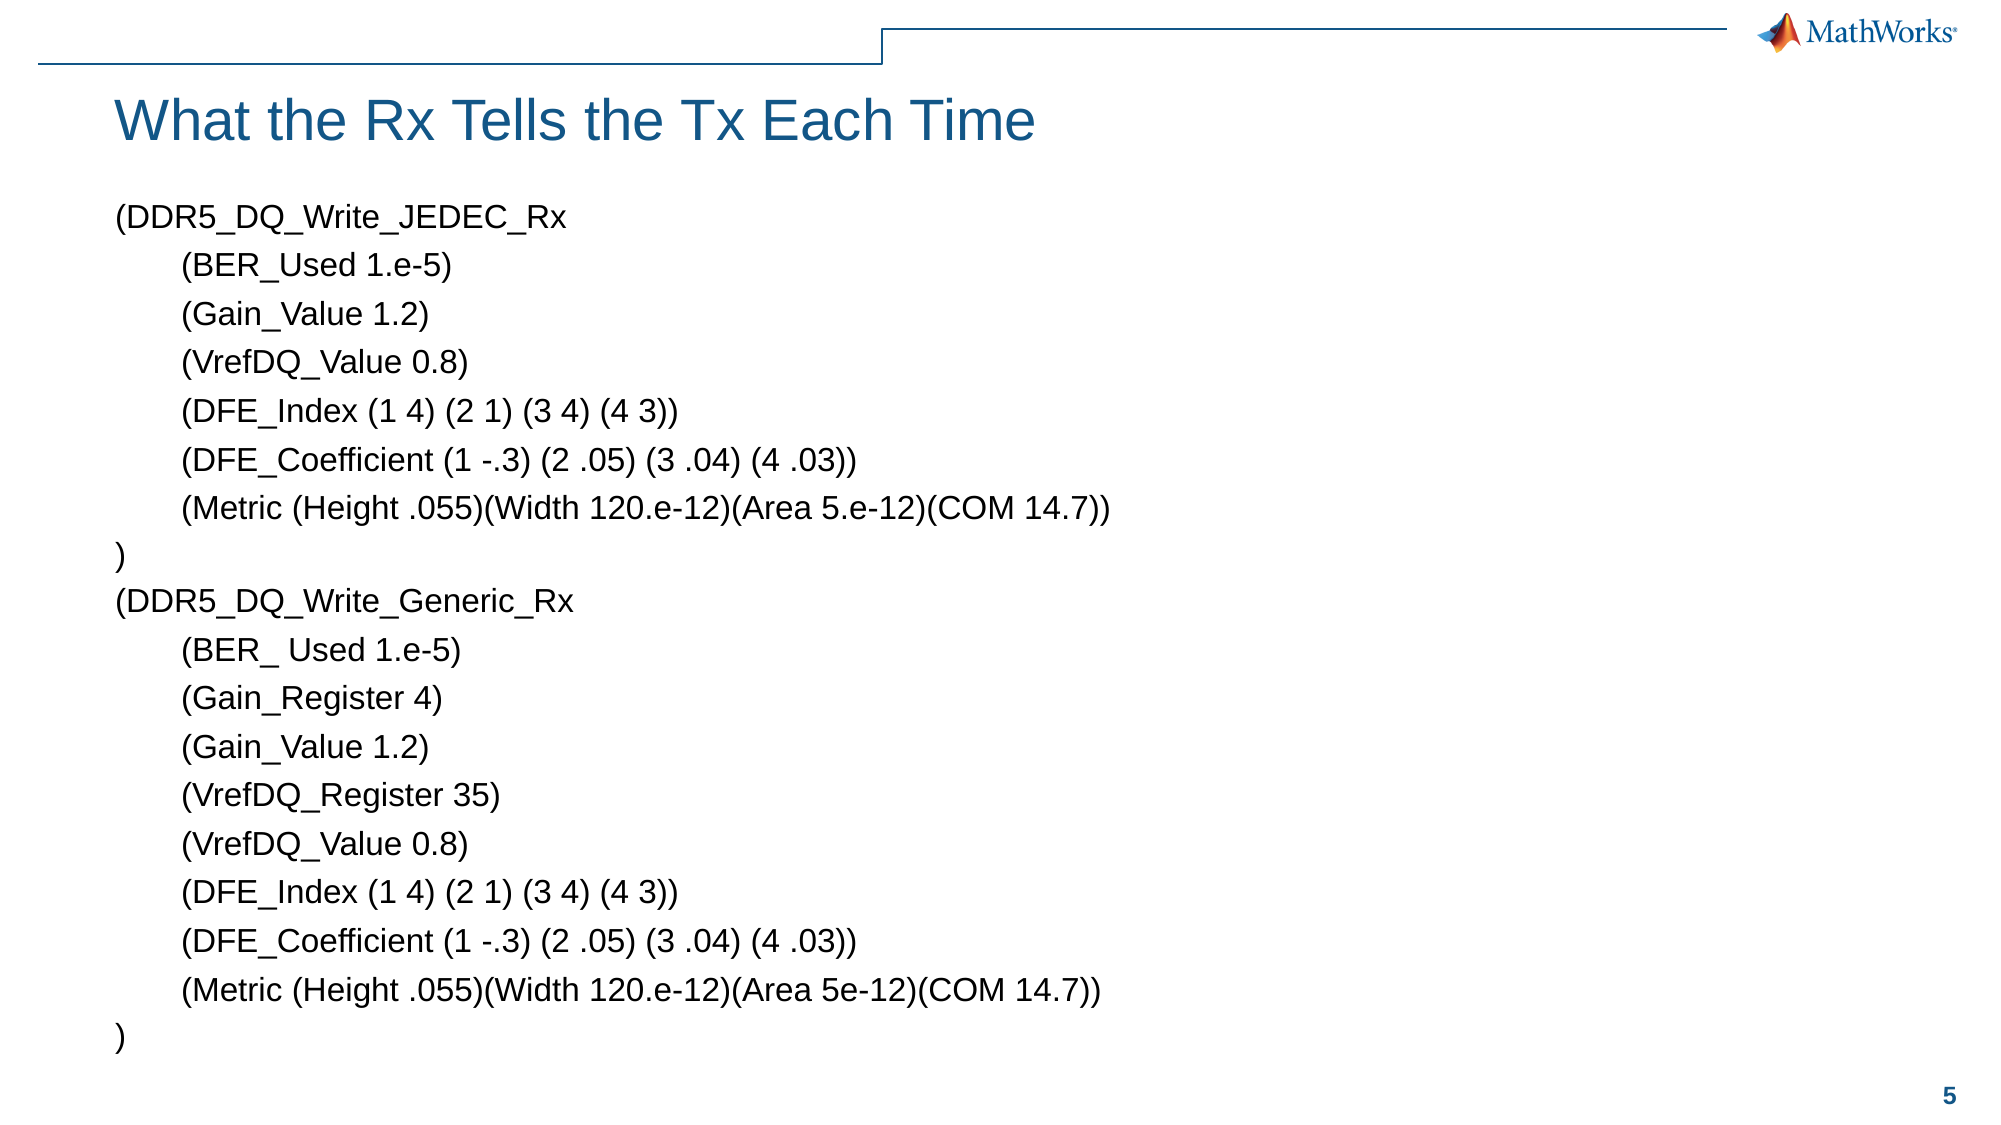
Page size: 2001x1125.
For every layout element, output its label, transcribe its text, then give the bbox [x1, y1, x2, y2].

picture [1751, 3, 1970, 63]
list (DDR5_DQ_Write_JEDEC_Rx (BER_Used 1.e-5) (Gain_Value 1.2) (VrefDQ_Value 0.8) (DFE_Index (1 4) (2 1) (3 4) (4 3)) (DFE_Coefficient (1 -.3) (2 .05) (3 .04) (4 .03)) (Metric (Height .055)(Width 120.e-12)(Area 5.e-12)(COM 14.7)) ) (DDR5_DQ_Write_Generic_Rx (BER_ Used 1.e-5) (Gain_Register 4) (Gain_Value 1.2) (VrefDQ_Register 35) (VrefDQ_Value 0.8) (DFE_Index (1 4) (2 1) (3 4) (4 3)) (DFE_Coefficient (1 -.3) (2 .05) (3 .04) (4 .03)) (Metric (Height .055)(Width 120.e-12)(Area 5e-12)(COM 14.7)) ) [99, 187, 1867, 1100]
title What the Rx Tells the Tx Each Time [99, 75, 1867, 187]
